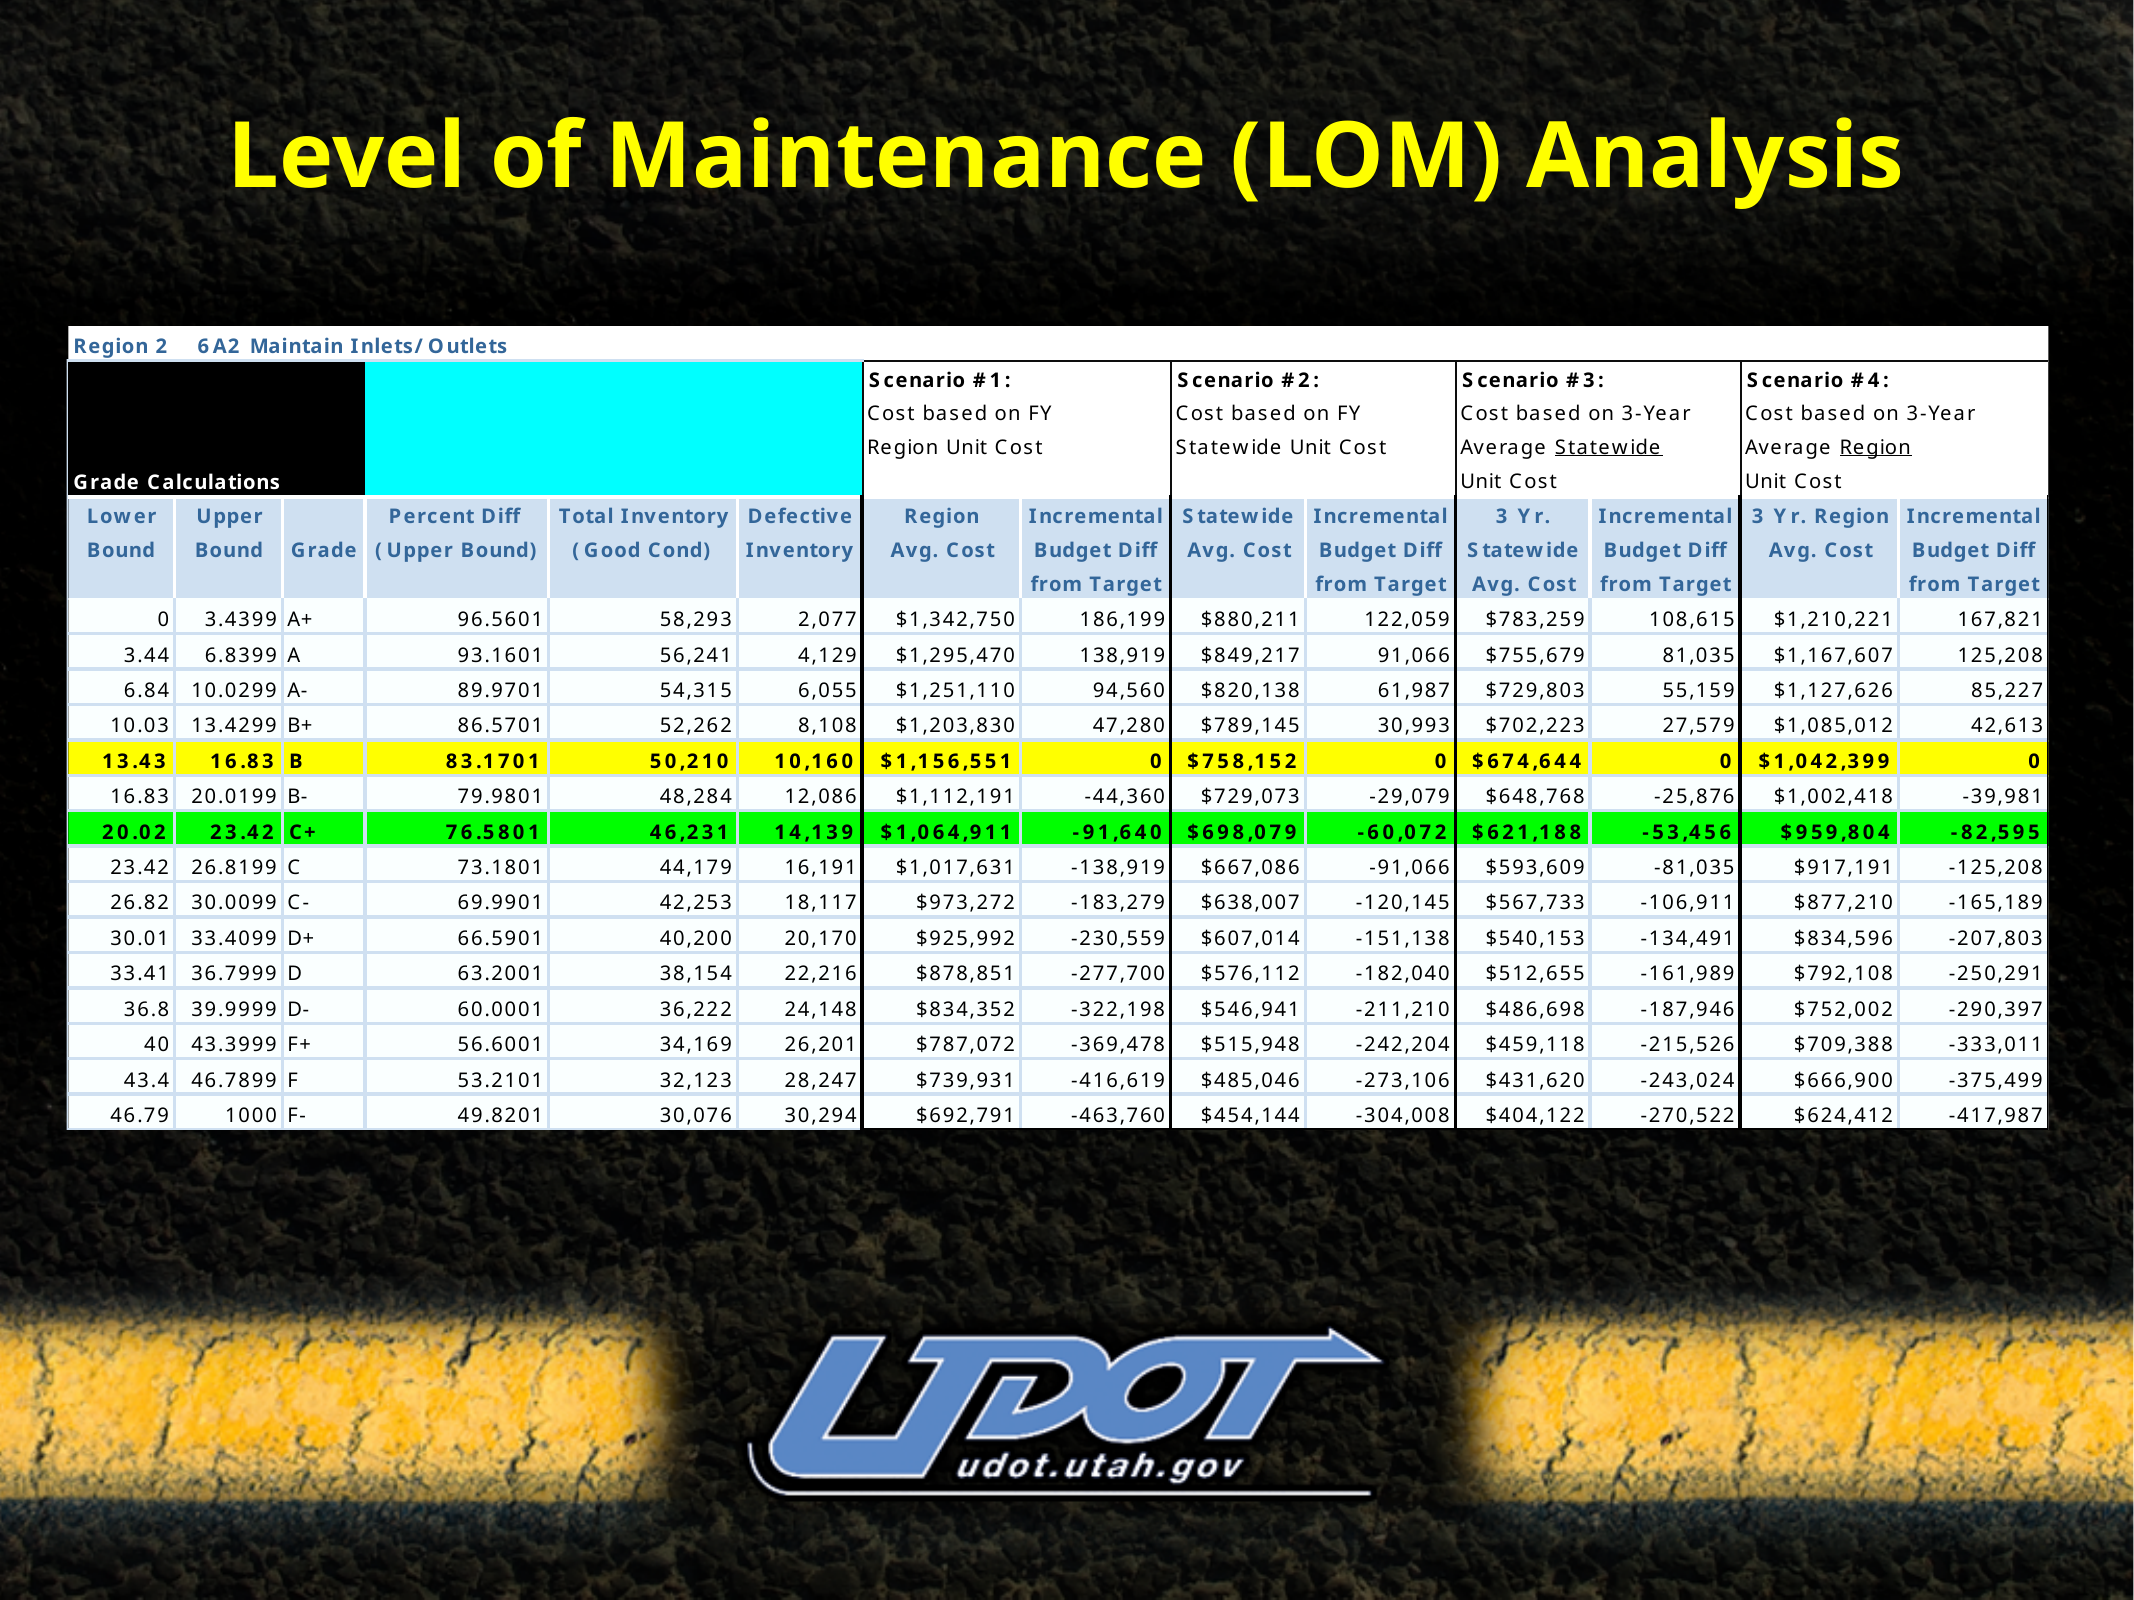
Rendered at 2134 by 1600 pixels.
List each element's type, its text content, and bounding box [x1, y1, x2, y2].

picture [0, 0, 2134, 1600]
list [66, 324, 2051, 1132]
title Level of Maintenance (LOM) Analysis [207, 86, 1926, 322]
